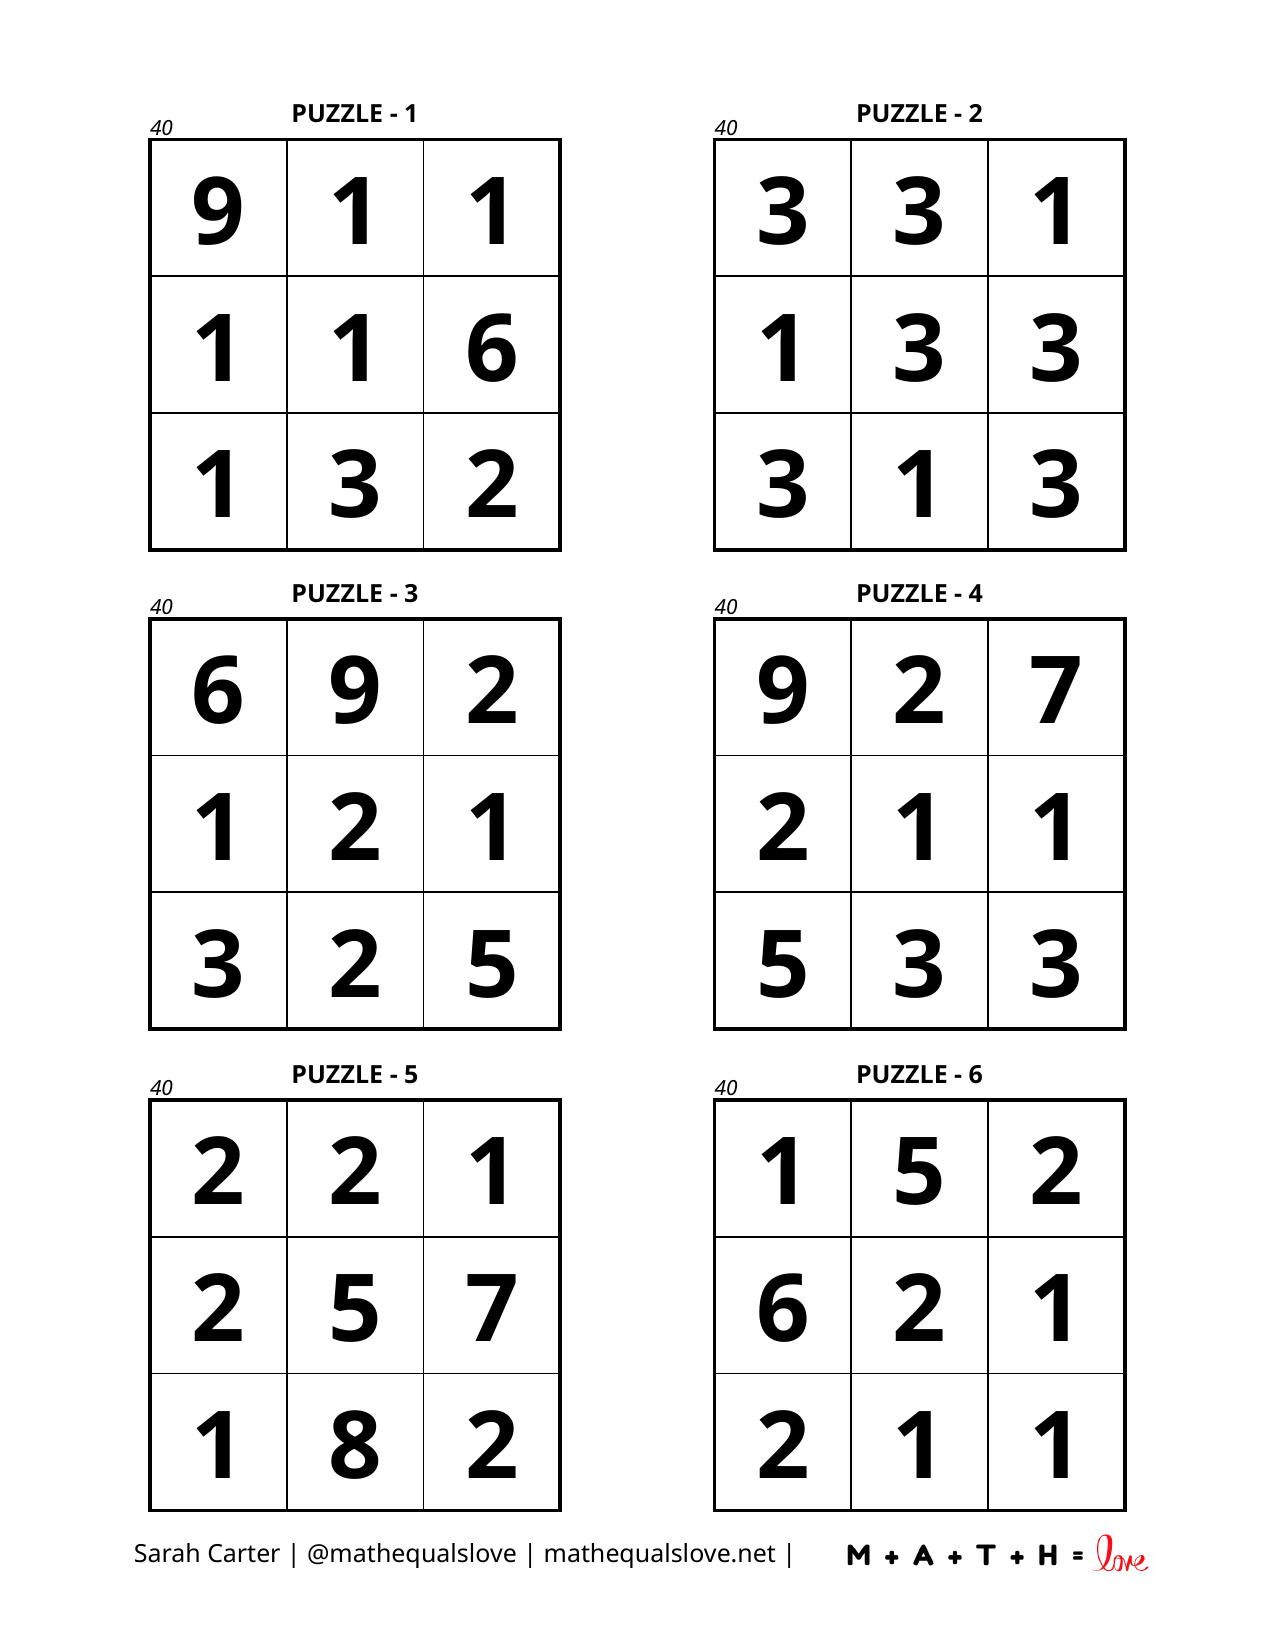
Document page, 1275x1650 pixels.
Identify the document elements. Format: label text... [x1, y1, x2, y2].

table_header 1 [716, 1102, 850, 1236]
table_cell 1 [152, 414, 286, 548]
table_cell 3 [989, 277, 1123, 412]
text_box 40 [714, 1074, 923, 1100]
text_box PUZZLE - 3 [149, 577, 561, 608]
table_cell 3 [716, 414, 850, 548]
table_header 2 [989, 1102, 1123, 1236]
table_cell 1 [288, 277, 423, 412]
table_header 9 [716, 621, 850, 755]
table_header 2 [424, 621, 558, 755]
table_header 7 [989, 621, 1123, 755]
table_cell 3 [852, 893, 987, 1027]
table_header 9 [288, 621, 423, 755]
table_cell 2 [288, 893, 423, 1027]
table_header 3 [716, 141, 850, 275]
table_header 6 [152, 621, 286, 755]
table_cell 3 [852, 277, 987, 412]
table_cell 2 [852, 1238, 987, 1373]
table_header 2 [288, 1102, 423, 1236]
table_cell 1 [852, 414, 987, 548]
text_box 40 [149, 593, 359, 619]
table_cell 1 [152, 1374, 286, 1509]
text_box 40 [714, 593, 923, 619]
table_cell 2 [288, 756, 423, 891]
table_cell 7 [424, 1238, 558, 1373]
table_cell 8 [288, 1374, 423, 1509]
table_cell 3 [989, 414, 1123, 548]
text_box 40 [149, 114, 359, 140]
table_cell 2 [716, 1374, 850, 1509]
table_cell 3 [989, 893, 1123, 1027]
table_cell 2 [716, 756, 850, 891]
table_cell 2 [424, 414, 558, 548]
text_box PUZZLE - 1 [149, 97, 561, 128]
table_cell 5 [424, 893, 558, 1027]
text_box PUZZLE - 5 [149, 1058, 561, 1089]
table_cell 1 [852, 1374, 987, 1509]
text_box PUZZLE - 2 [714, 97, 1125, 128]
table_cell 2 [152, 1238, 286, 1373]
table_cell 1 [989, 1238, 1123, 1373]
table_cell 1 [989, 756, 1123, 891]
picture [835, 1532, 1157, 1576]
text_box PUZZLE - 4 [714, 577, 1125, 608]
table_cell 1 [152, 756, 286, 891]
table_cell 5 [288, 1238, 423, 1373]
table_cell 1 [989, 1374, 1123, 1509]
table_header 2 [152, 1102, 286, 1236]
table_cell 1 [424, 756, 558, 891]
table_cell 6 [716, 1238, 850, 1373]
table_header 1 [288, 141, 423, 275]
table_header 5 [852, 1102, 987, 1236]
text_box 40 [714, 114, 923, 140]
text_box PUZZLE - 6 [714, 1058, 1125, 1089]
table_cell 1 [716, 277, 850, 412]
text_box Sarah Carter | @mathequalslove | mathequalslove.net | [119, 1529, 1199, 1575]
table_header 1 [989, 141, 1123, 275]
table_cell 2 [424, 1374, 558, 1509]
table_cell 1 [152, 277, 286, 412]
table_header 1 [424, 141, 558, 275]
text_box 40 [149, 1074, 359, 1100]
table_header 1 [424, 1102, 558, 1236]
table_cell 1 [852, 756, 987, 891]
table_header 2 [852, 621, 987, 755]
table_cell 3 [288, 414, 423, 548]
table_cell 3 [152, 893, 286, 1027]
table_header 3 [852, 141, 987, 275]
table_cell 5 [716, 893, 850, 1027]
table_header 9 [152, 141, 286, 275]
table_cell 6 [424, 277, 558, 412]
